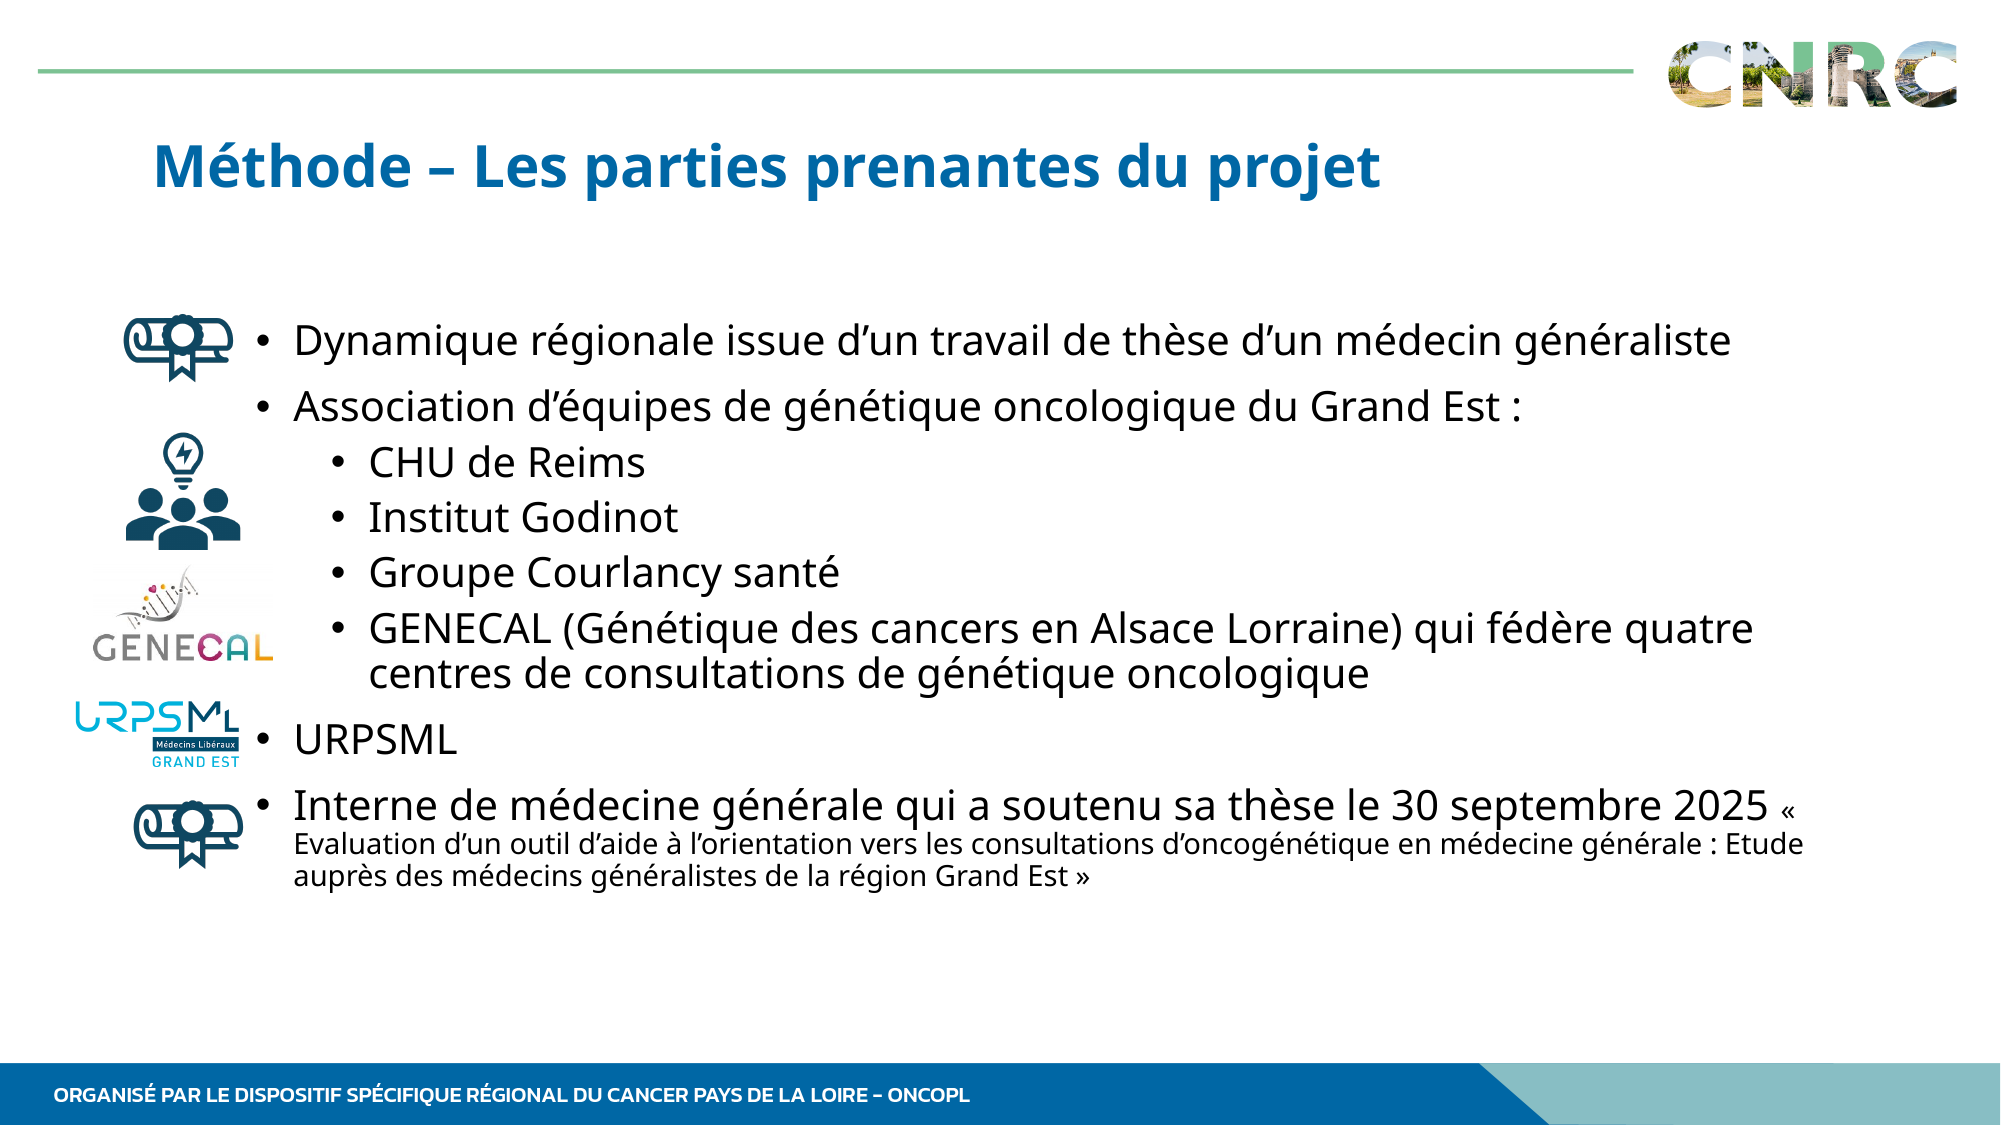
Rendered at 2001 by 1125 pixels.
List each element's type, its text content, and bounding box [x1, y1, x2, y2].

title Méthode – Les parties prenantes du projet [137, 81, 1863, 257]
picture [0, 0, 2001, 1125]
list Dynamique régionale issue d’un travail de thèse d’un médecin généraliste Association d’équipes de génétique oncologique du Grand Est : CHU de Reims Institut Godinot Groupe Courlancy santé GENECAL (Génétique des cancers en Alsace Lorraine) qui fédère quatre centres de consultations de génétique oncologique URPSML Interne de médecine générale qui a soutenu sa thèse le 30 septembre 2025 « Evaluation d’un outil d’aide à l’orientation vers les consultations d’oncogénétique en médecine générale : Etude auprès des médecins généralistes de la région Grand Est » [240, 312, 1863, 1003]
